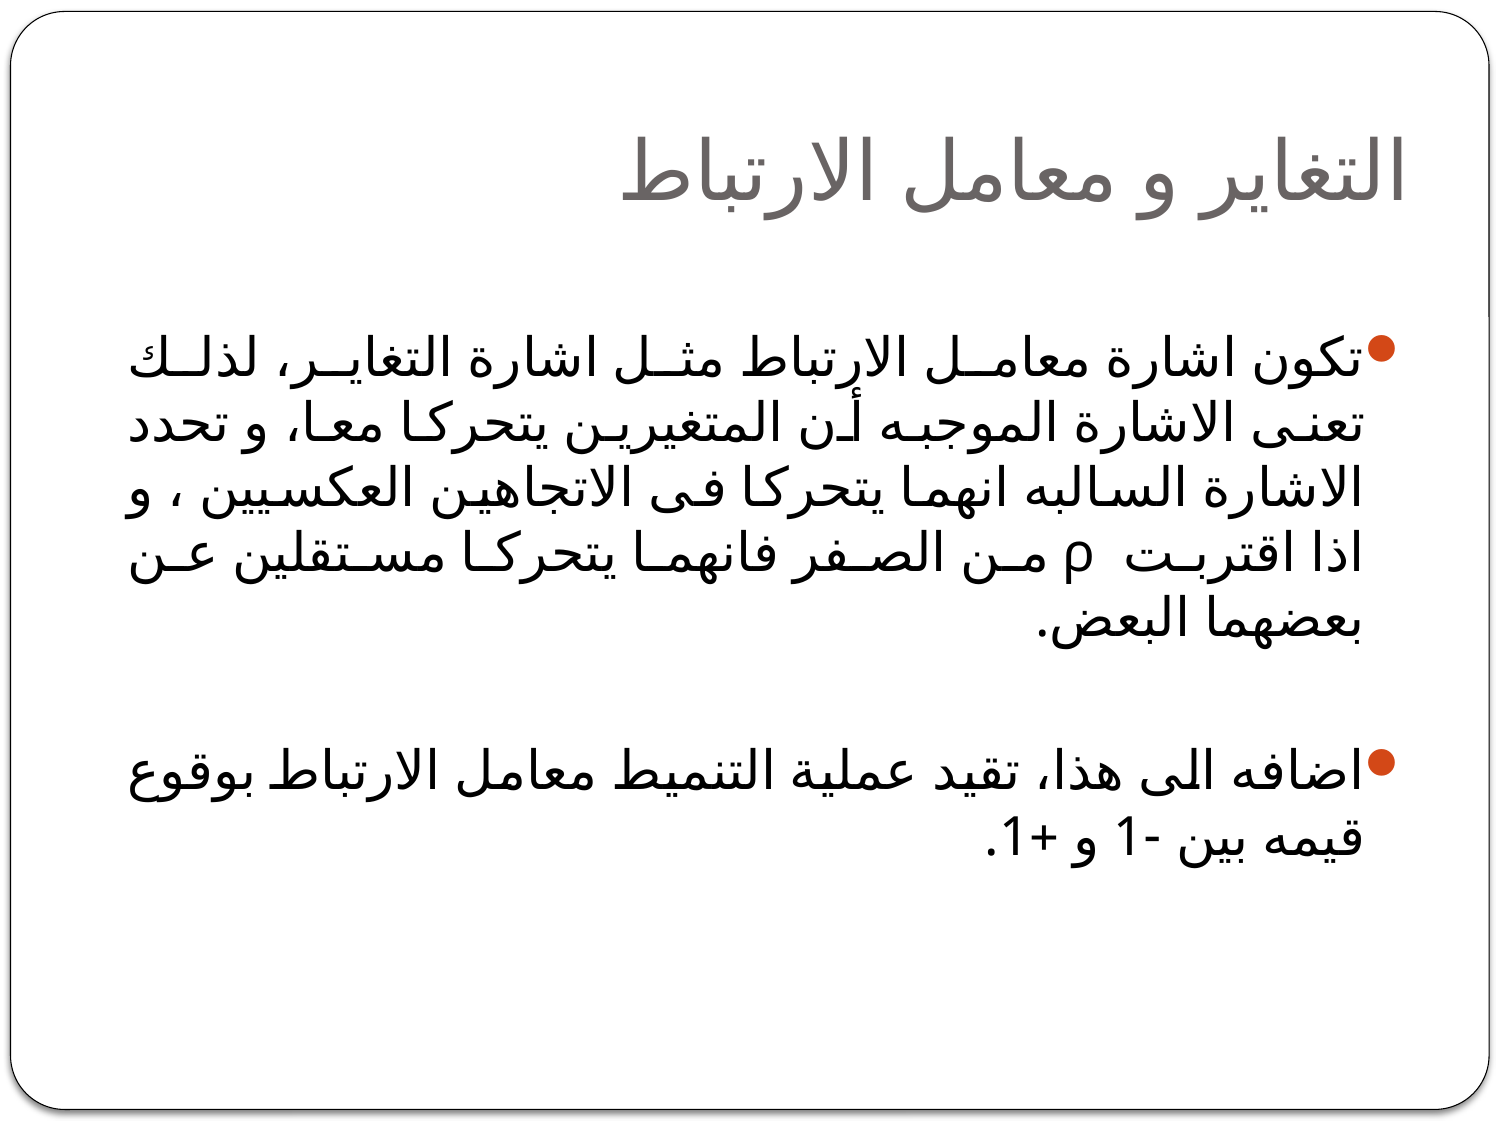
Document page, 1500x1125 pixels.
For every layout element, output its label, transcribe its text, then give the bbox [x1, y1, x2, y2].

title التغاير و معامل الارتباط [150, 45, 1425, 233]
list تكون اشارة معامل الارتباط مثل اشارة التغاير، لذلك تعنى الاشارة الموجبه أن المتغيرين يتحركا معا، و تحدد الاشارة السالبه انهما يتحركا فى الاتجاهين العكسيين ، و اذا اقتربت ρ من الصفر فانهما يتحركا مستقلين عن بعضهما البعض. اضافه الى هذا، تقيد عملية التنميط معامل الارتباط بوقوع قيمه بين -1 و +1. [112, 237, 1425, 988]
